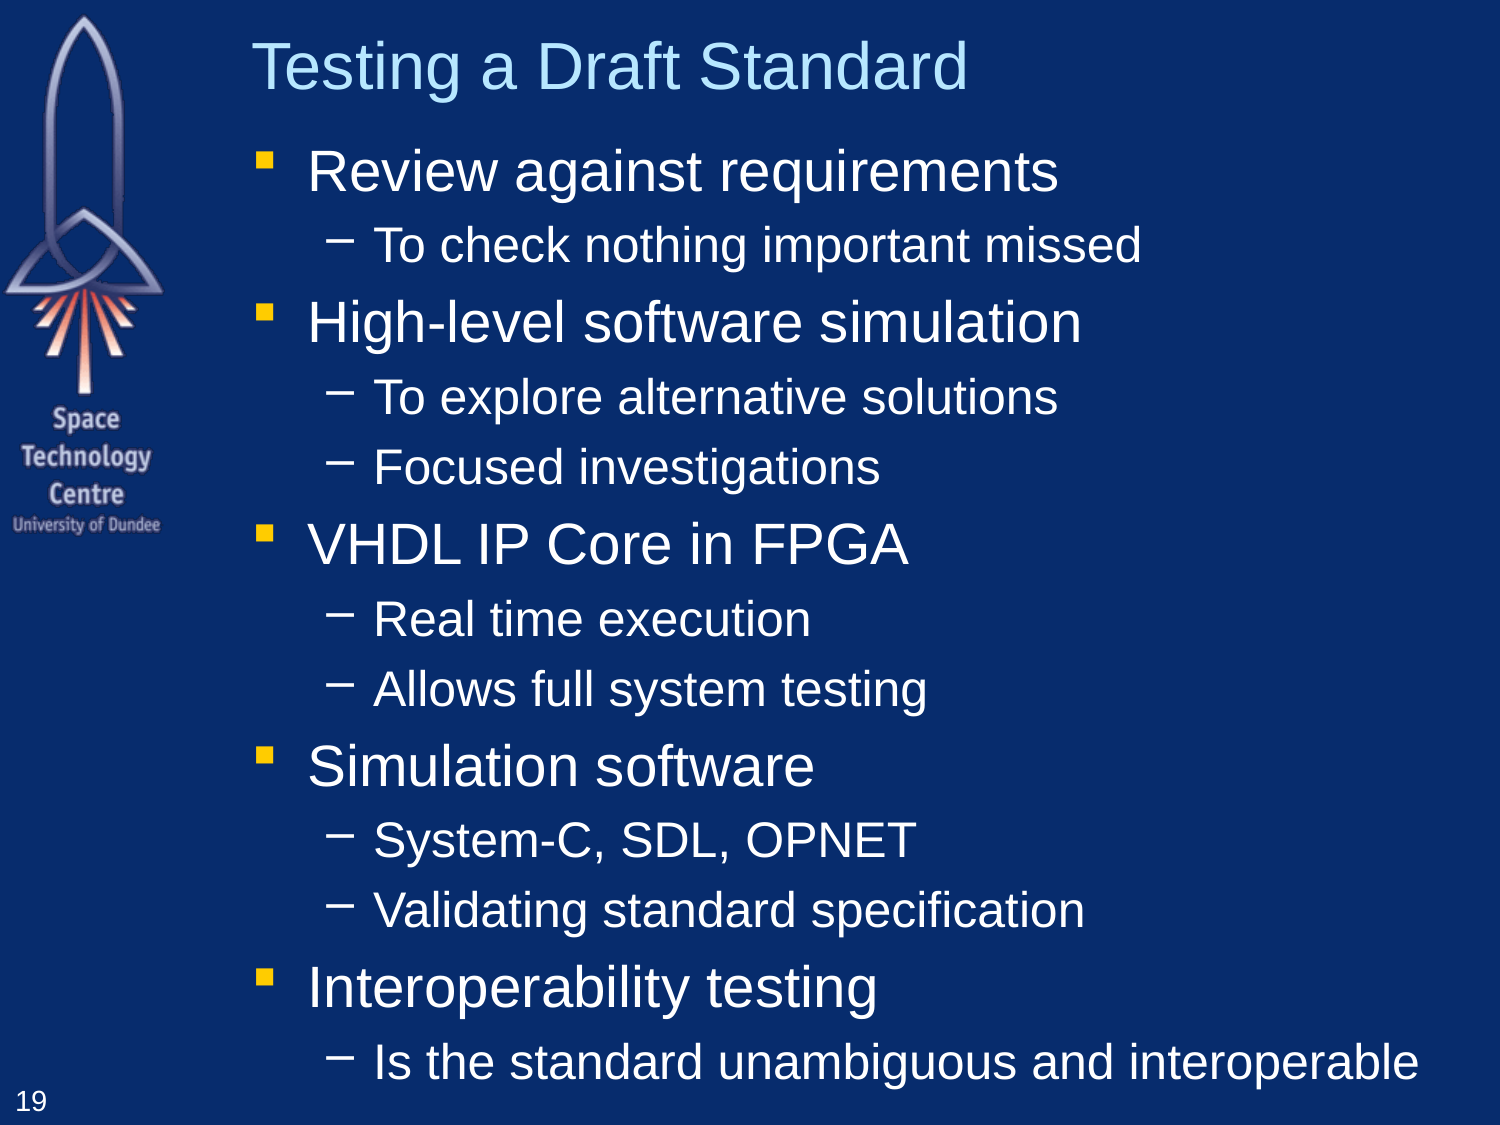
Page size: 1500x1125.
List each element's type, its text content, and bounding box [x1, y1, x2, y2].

slide_number 19 [0, 1046, 160, 1125]
picture [0, 0, 171, 543]
list Review against requirements To check nothing important missed High-level software simulation To explore alternative solutions Focused investigations VHDL IP Core in FPGA Real time execution Allows full system testing Simulation software System-C, SDL, OPNET Validating standard specification Interoperability testing Is the standard unambiguous and interoperable [235, 125, 1500, 1125]
title Testing a Draft Standard [235, 0, 1500, 125]
